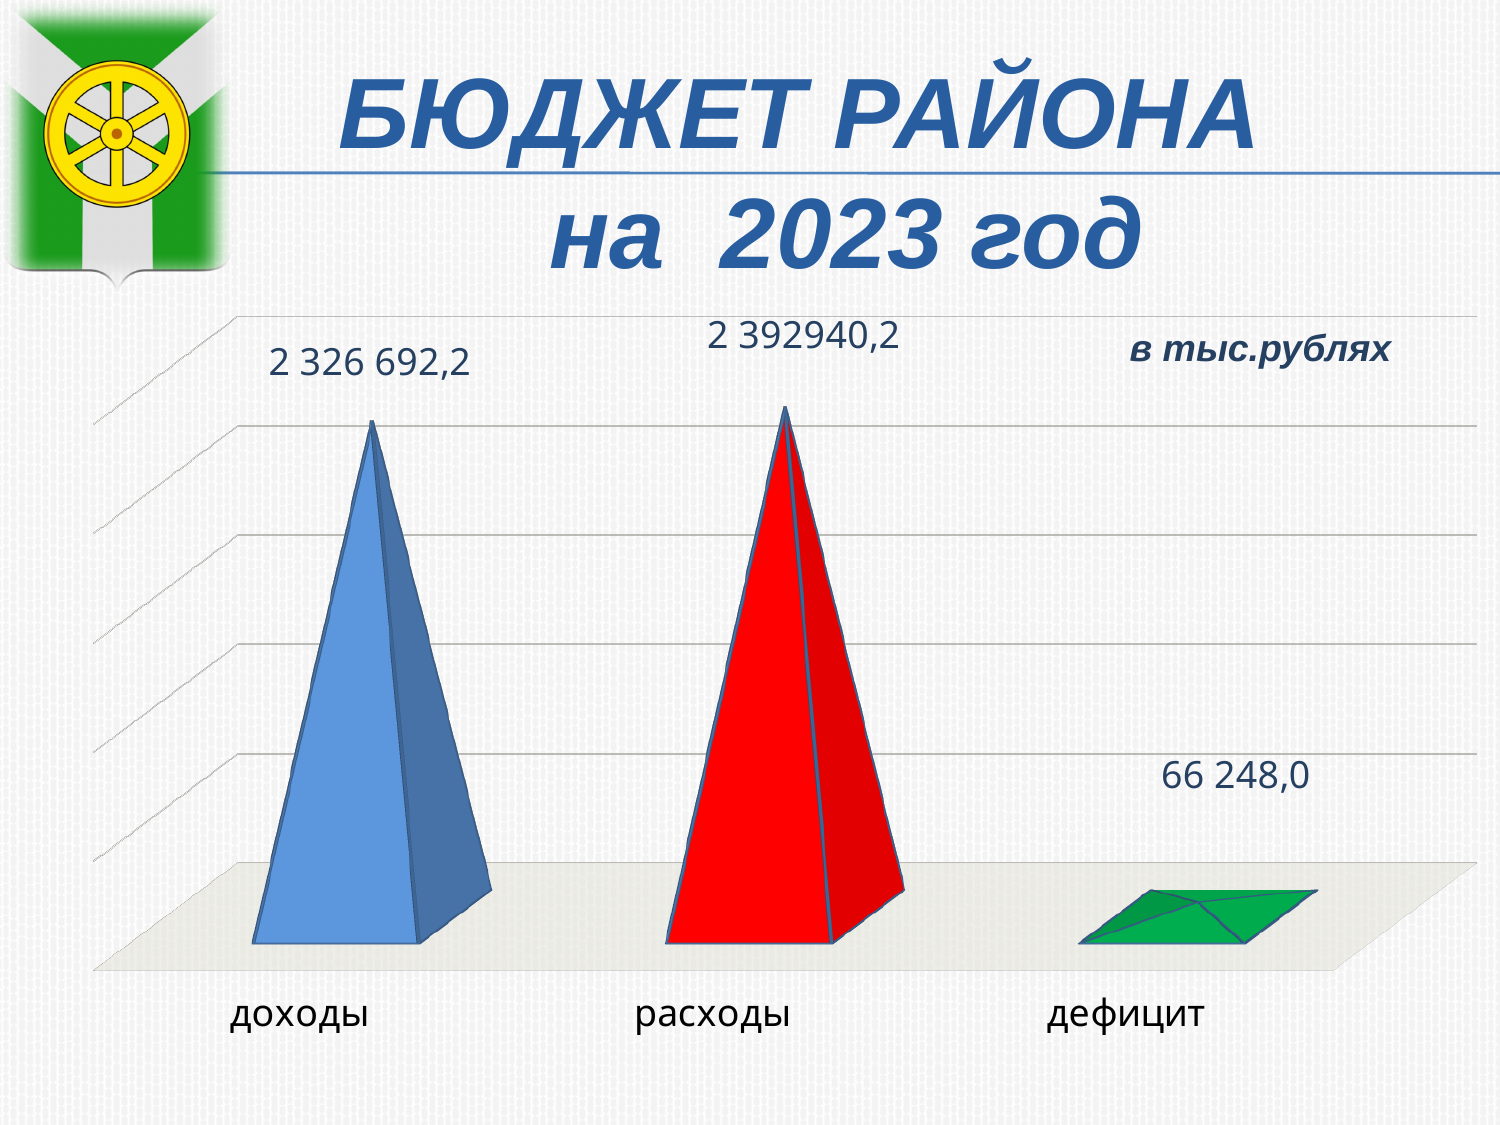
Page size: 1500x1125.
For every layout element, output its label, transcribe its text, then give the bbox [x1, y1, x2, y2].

text_box БЮДЖЕТ РАЙОНА на 2023 год [244, 1, 1477, 297]
chart [93, 304, 1477, 1067]
picture [0, 0, 235, 294]
